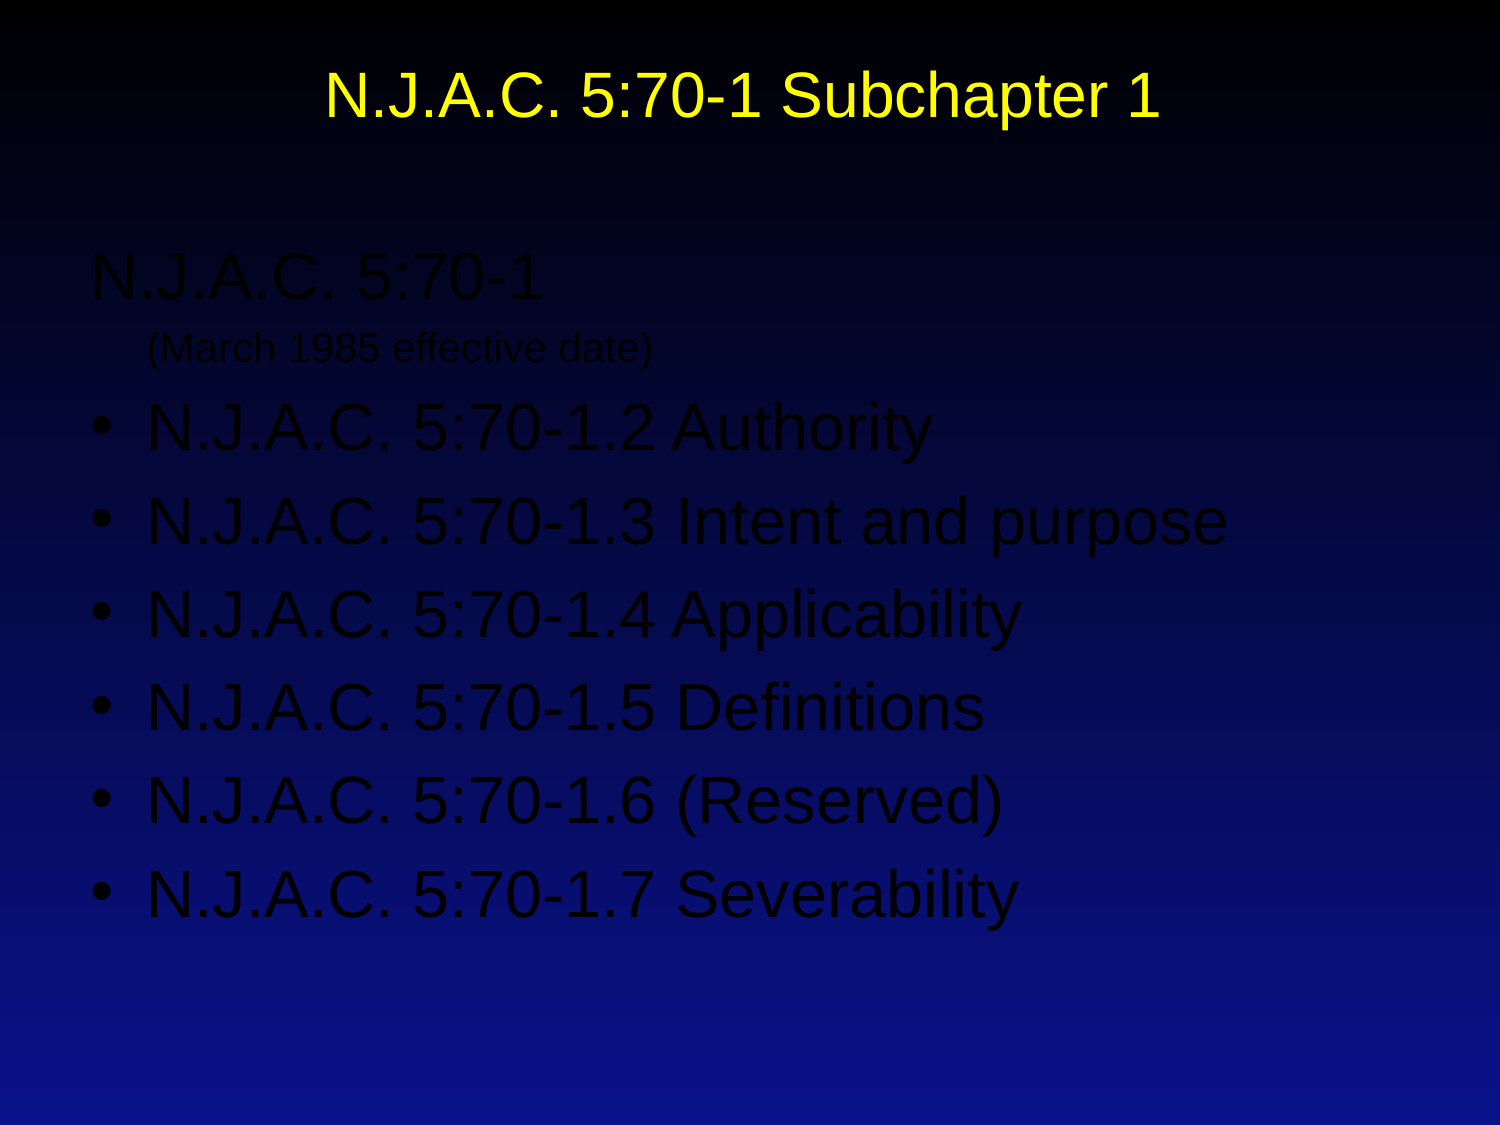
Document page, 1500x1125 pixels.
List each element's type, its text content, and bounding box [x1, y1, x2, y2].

title N.J.A.C. 5:70-1 Subchapter 1 [125, 45, 1363, 138]
list N.J.A.C. 5:70-1 (March 1985 effective date) N.J.A.C. 5:70-1.2 Authority N.J.A.C. 5:70-1.3 Intent and purpose N.J.A.C. 5:70-1.4 Applicability N.J.A.C. 5:70-1.5 Definitions N.J.A.C. 5:70-1.6 (Reserved) N.J.A.C. 5:70-1.7 Severability [75, 224, 1425, 968]
